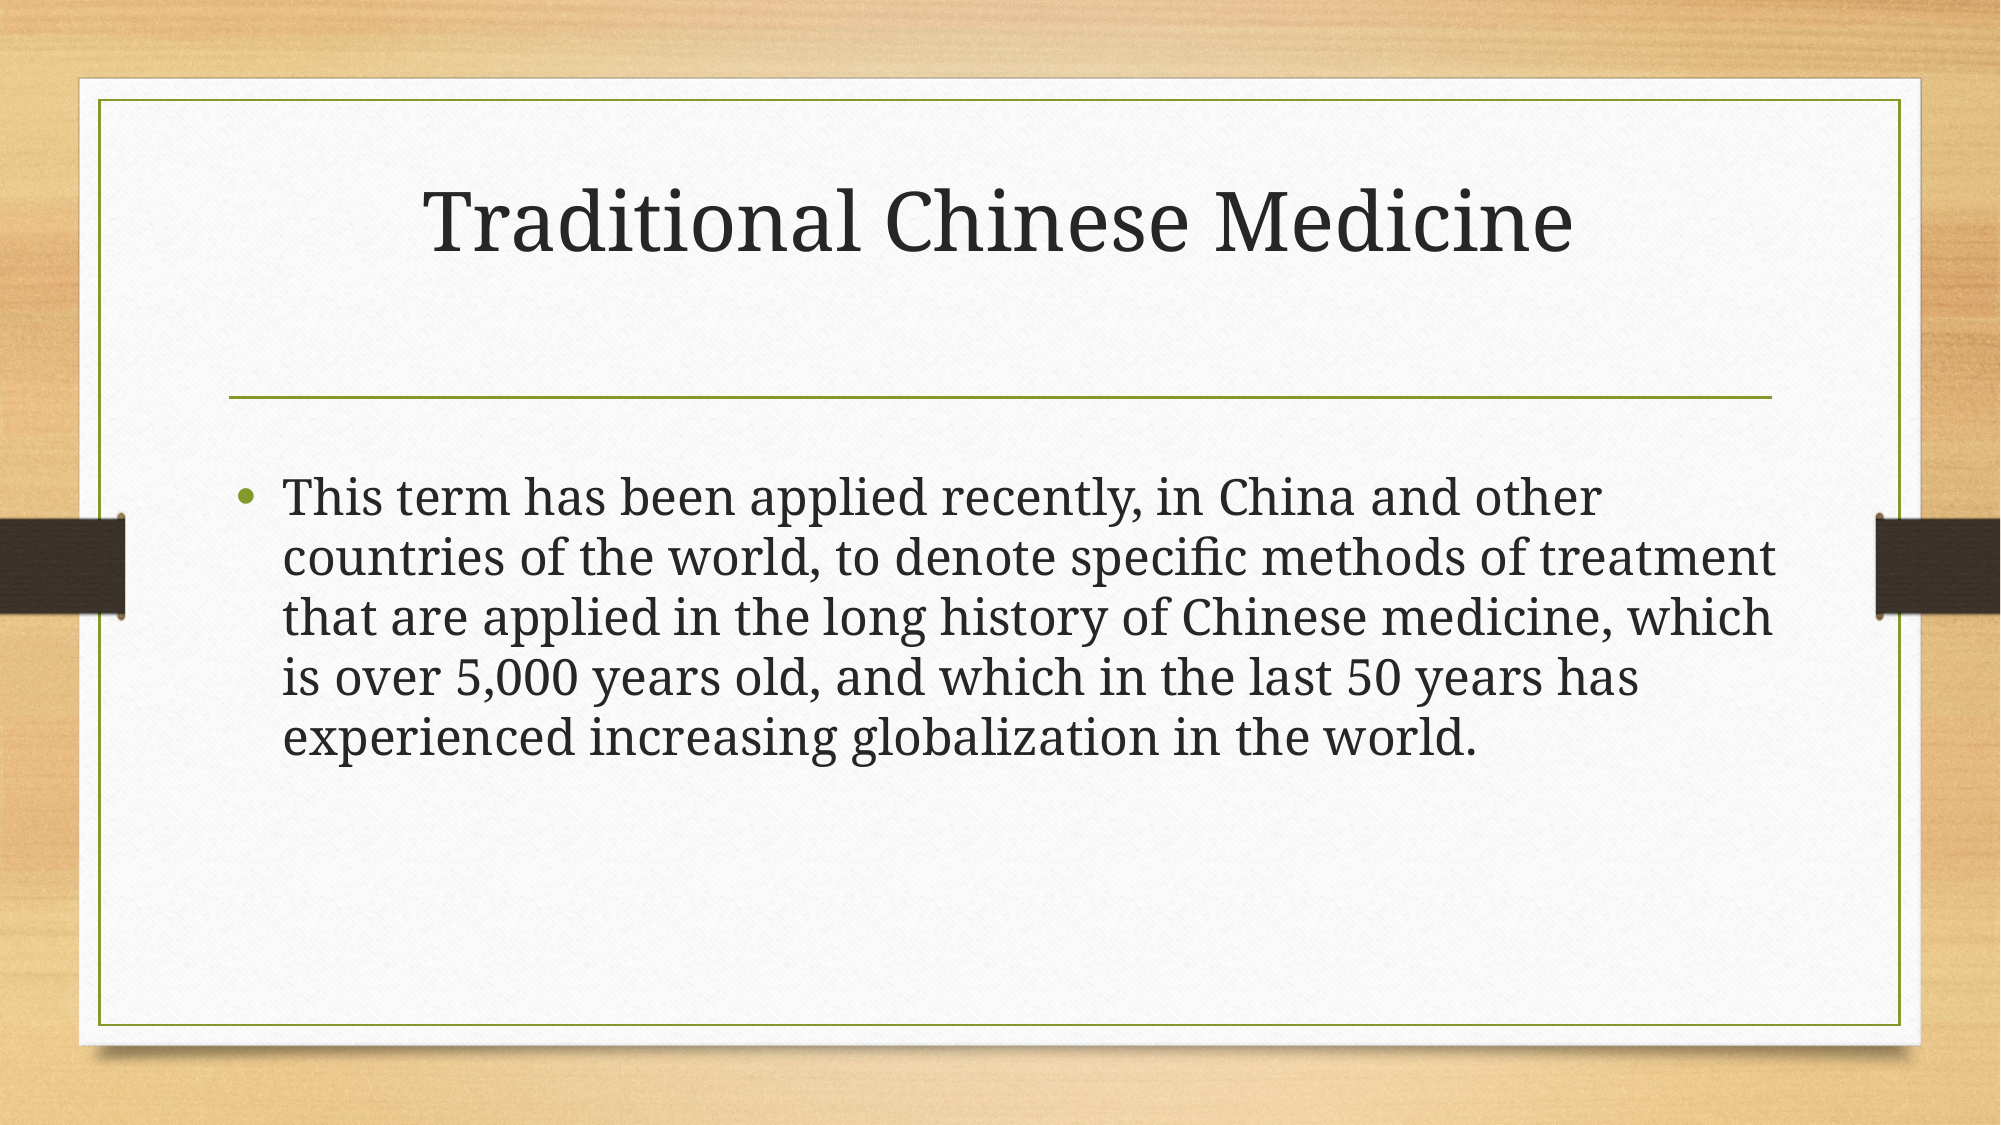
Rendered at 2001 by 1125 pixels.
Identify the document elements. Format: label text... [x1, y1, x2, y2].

picture [0, 0, 2001, 1125]
title Traditional Chinese Medicine [212, 161, 1788, 375]
list This term has been applied recently, in China and other countries of the world, to denote specific methods of treatment that are applied in the long history of Chinese medicine, which is over 5,000 years old, and which in the last 50 years has experienced increasing globalization in the world. [220, 375, 1796, 920]
